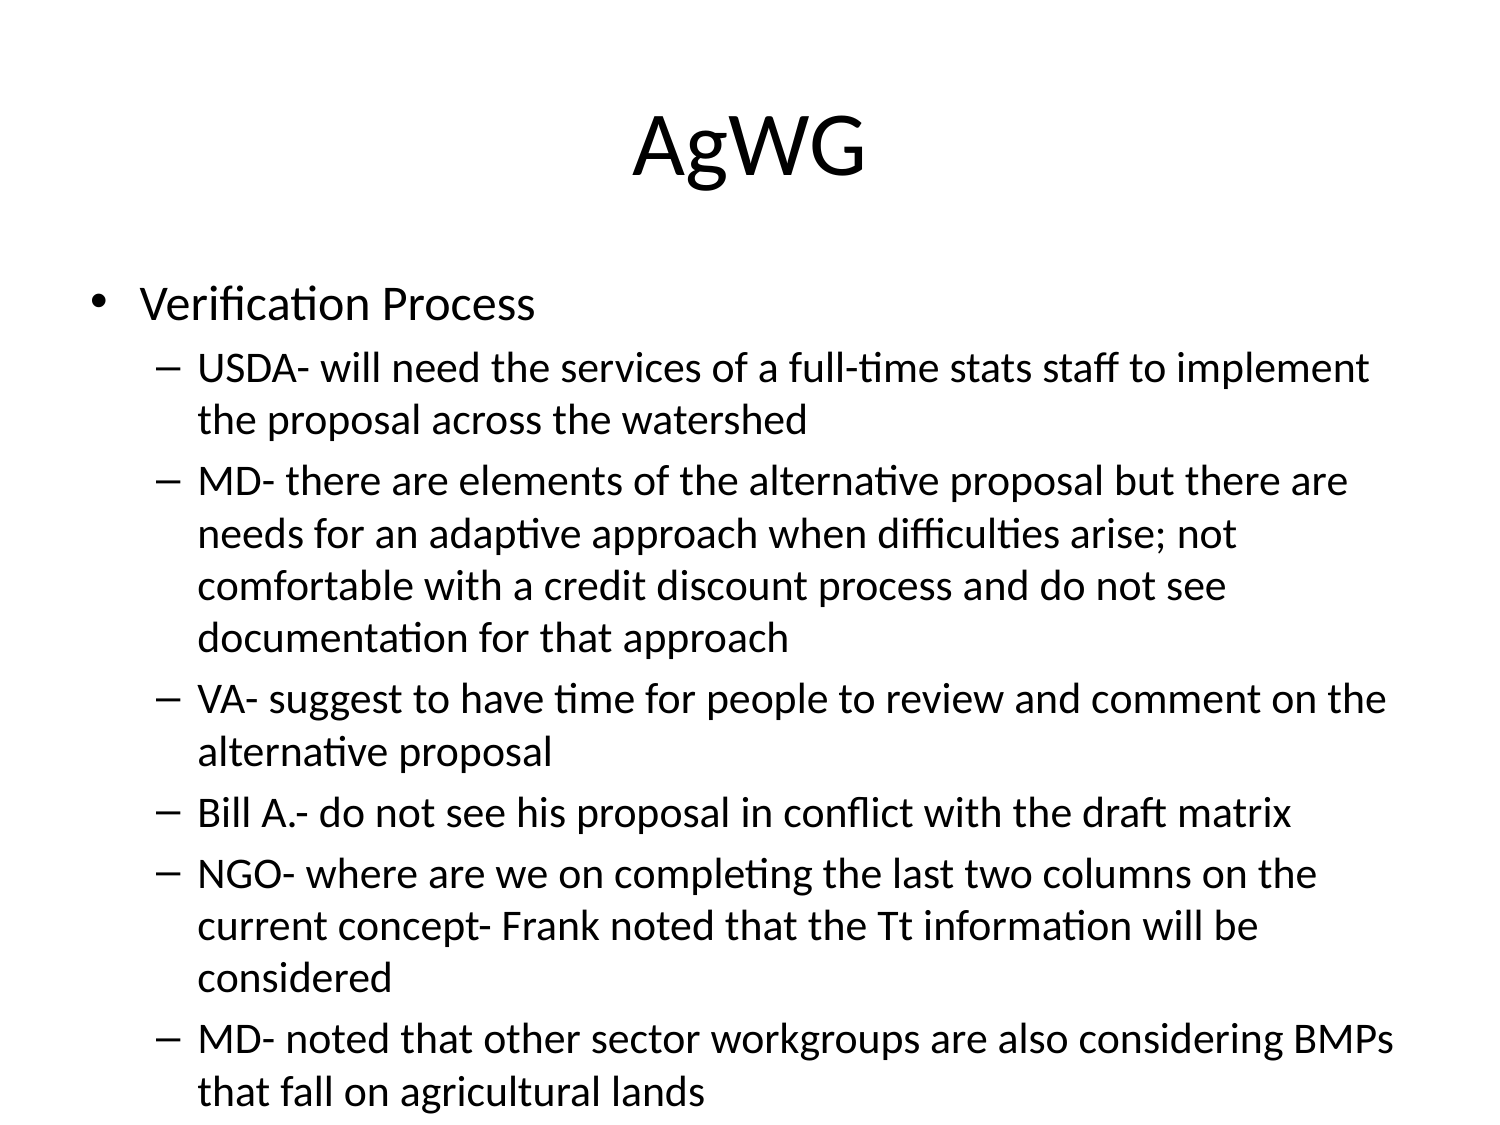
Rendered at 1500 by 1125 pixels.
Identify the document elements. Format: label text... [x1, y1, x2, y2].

title AgWG [75, 45, 1425, 233]
list Verification Process USDA- will need the services of a full-time stats staff to implement the proposal across the watershed MD- there are elements of the alternative proposal but there are needs for an adaptive approach when difficulties arise; not comfortable with a credit discount process and do not see documentation for that approach VA- suggest to have time for people to review and comment on the alternative proposal Bill A.- do not see his proposal in conflict with the draft matrix NGO- where are we on completing the last two columns on the current concept- Frank noted that the Tt information will be considered MD- noted that other sector workgroups are also considering BMPs that fall on agricultural lands [75, 262, 1425, 1125]
